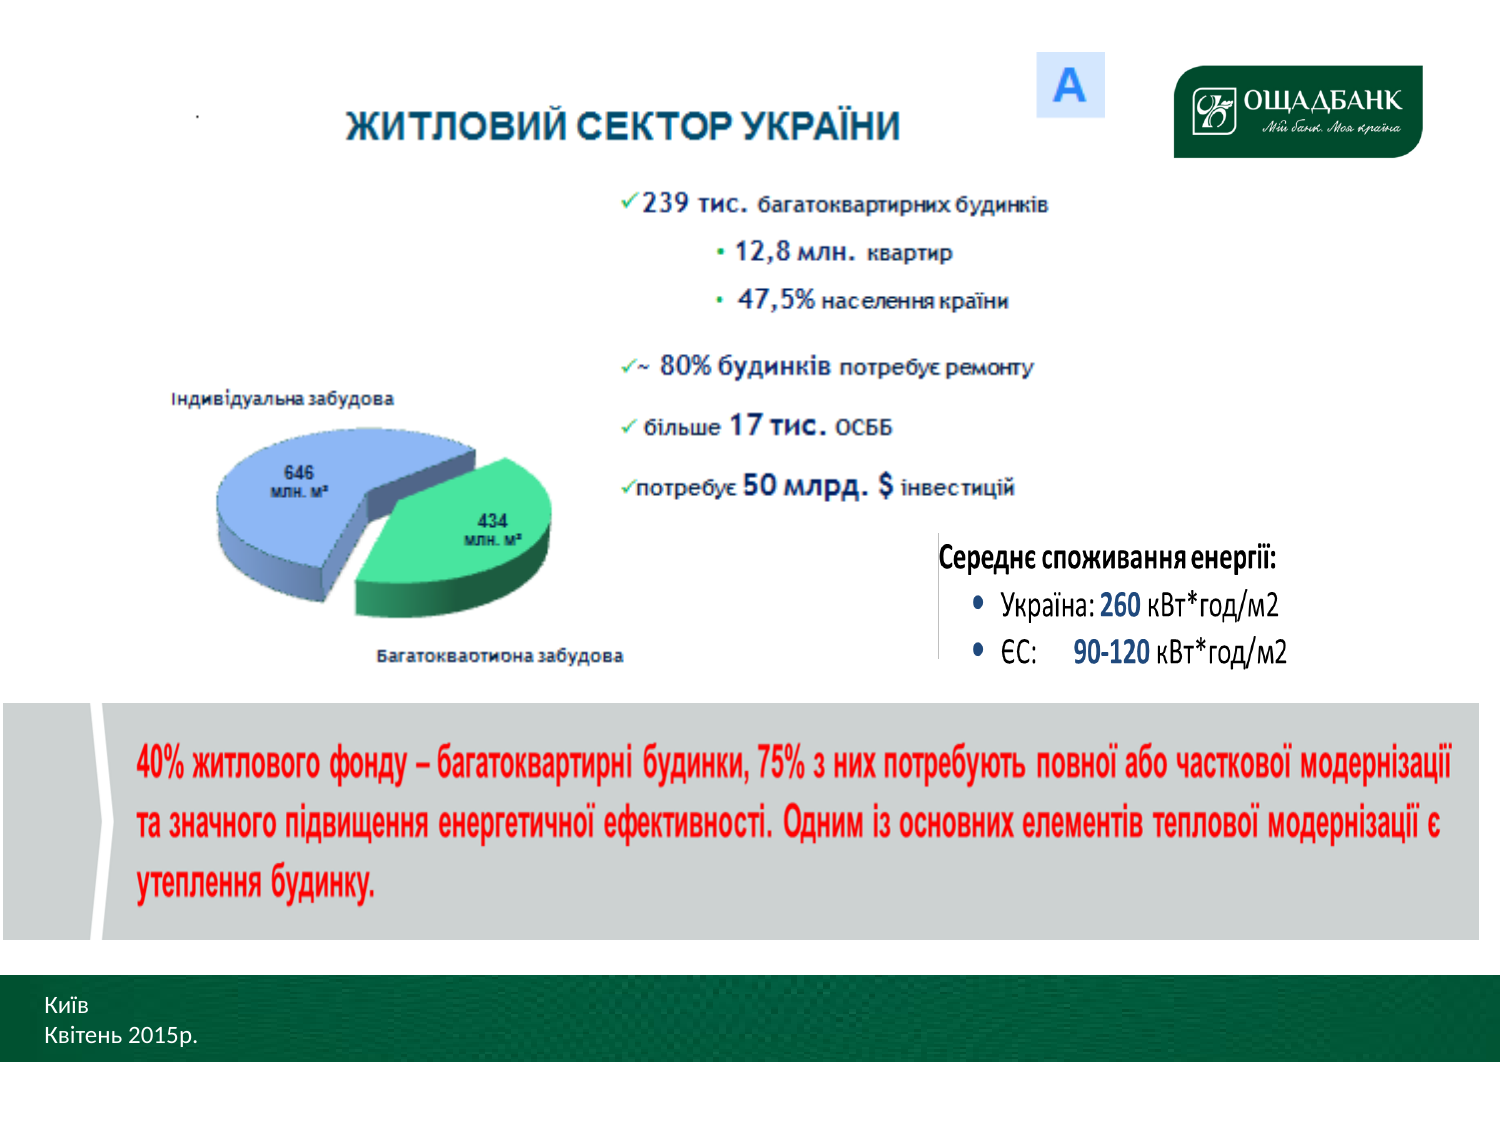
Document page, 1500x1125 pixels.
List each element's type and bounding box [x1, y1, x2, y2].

picture [1163, 51, 1430, 183]
picture [0, 975, 1500, 1062]
picture [2, 52, 1500, 941]
